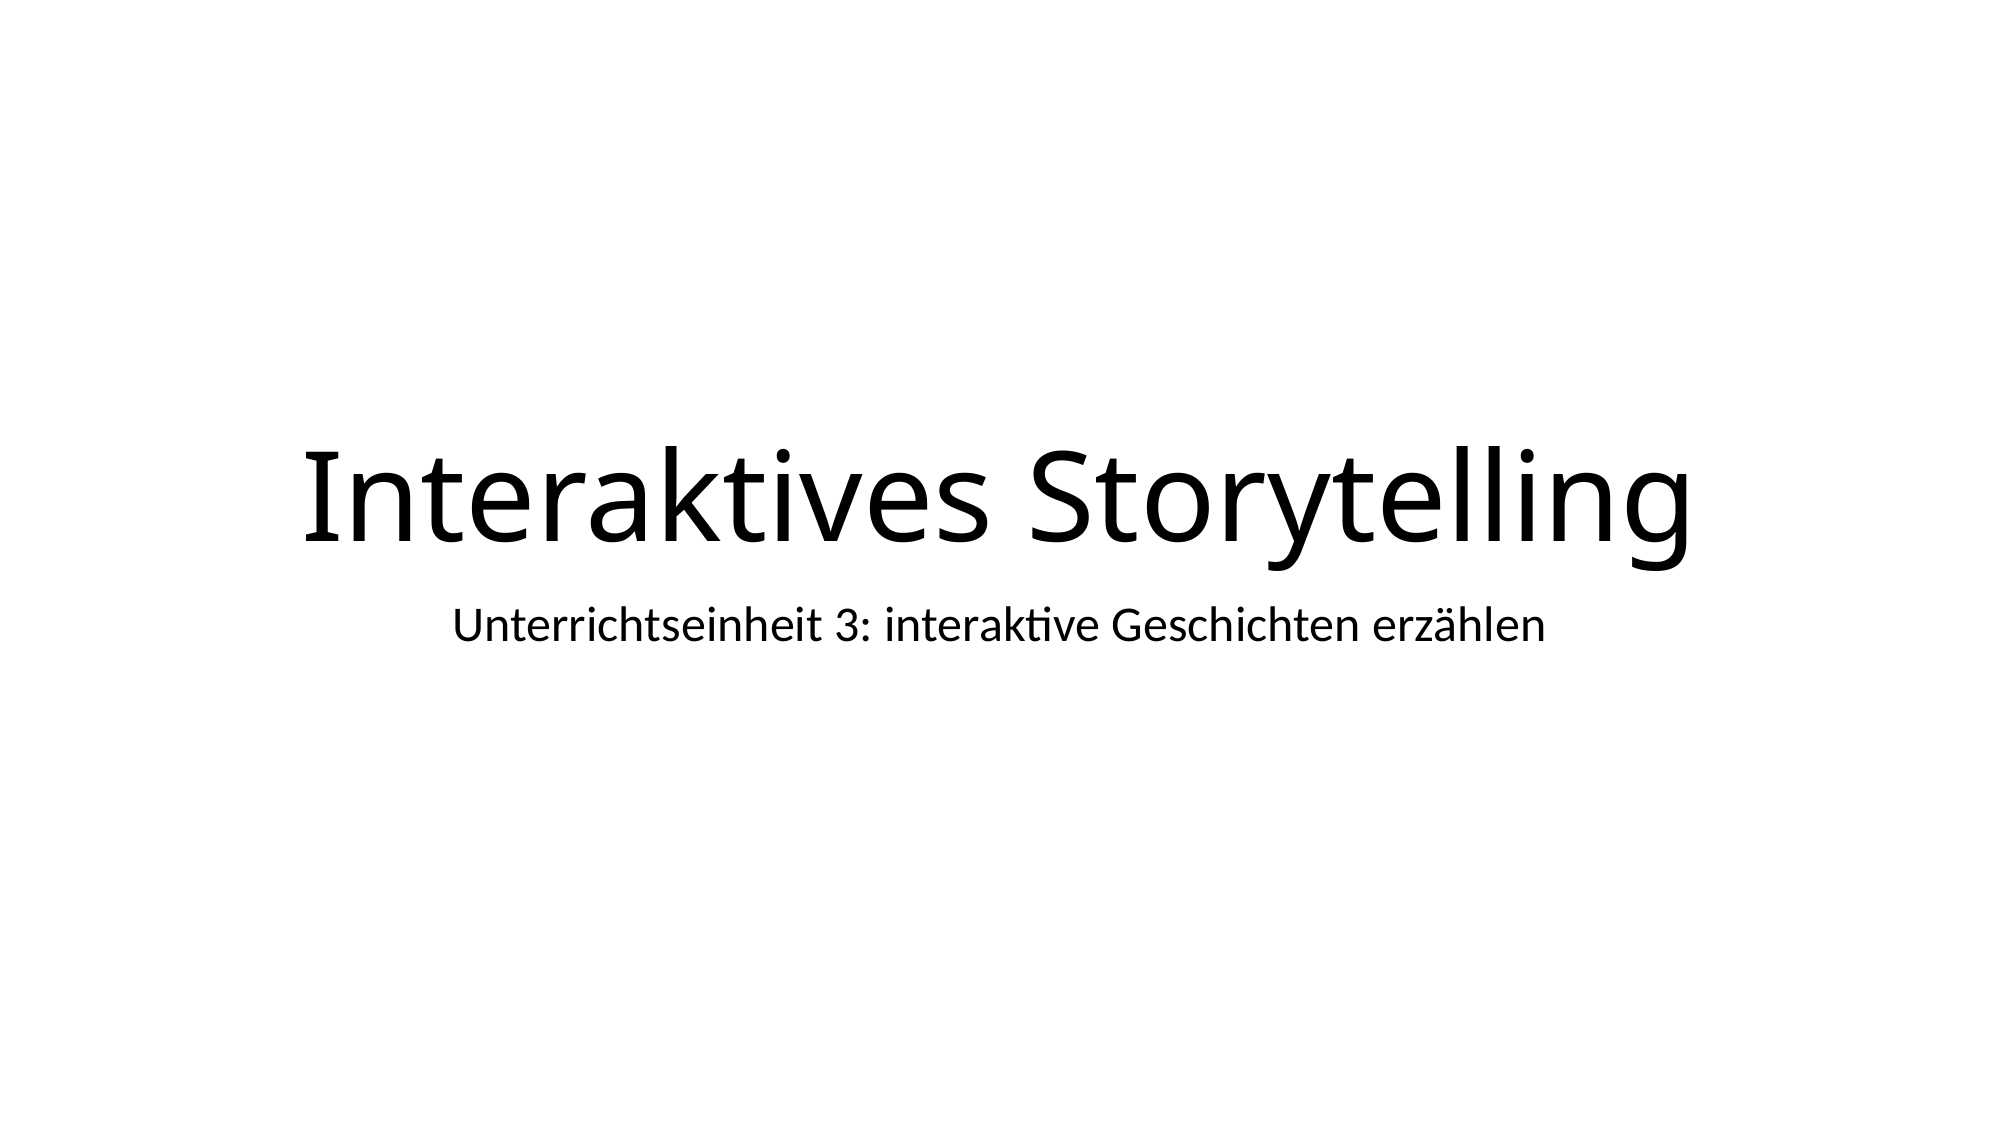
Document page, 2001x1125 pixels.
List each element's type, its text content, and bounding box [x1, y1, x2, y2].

subtitle Unterrichtseinheit 3: interaktive Geschichten erzählen [249, 590, 1750, 863]
title Interaktives Storytelling [249, 184, 1750, 576]
